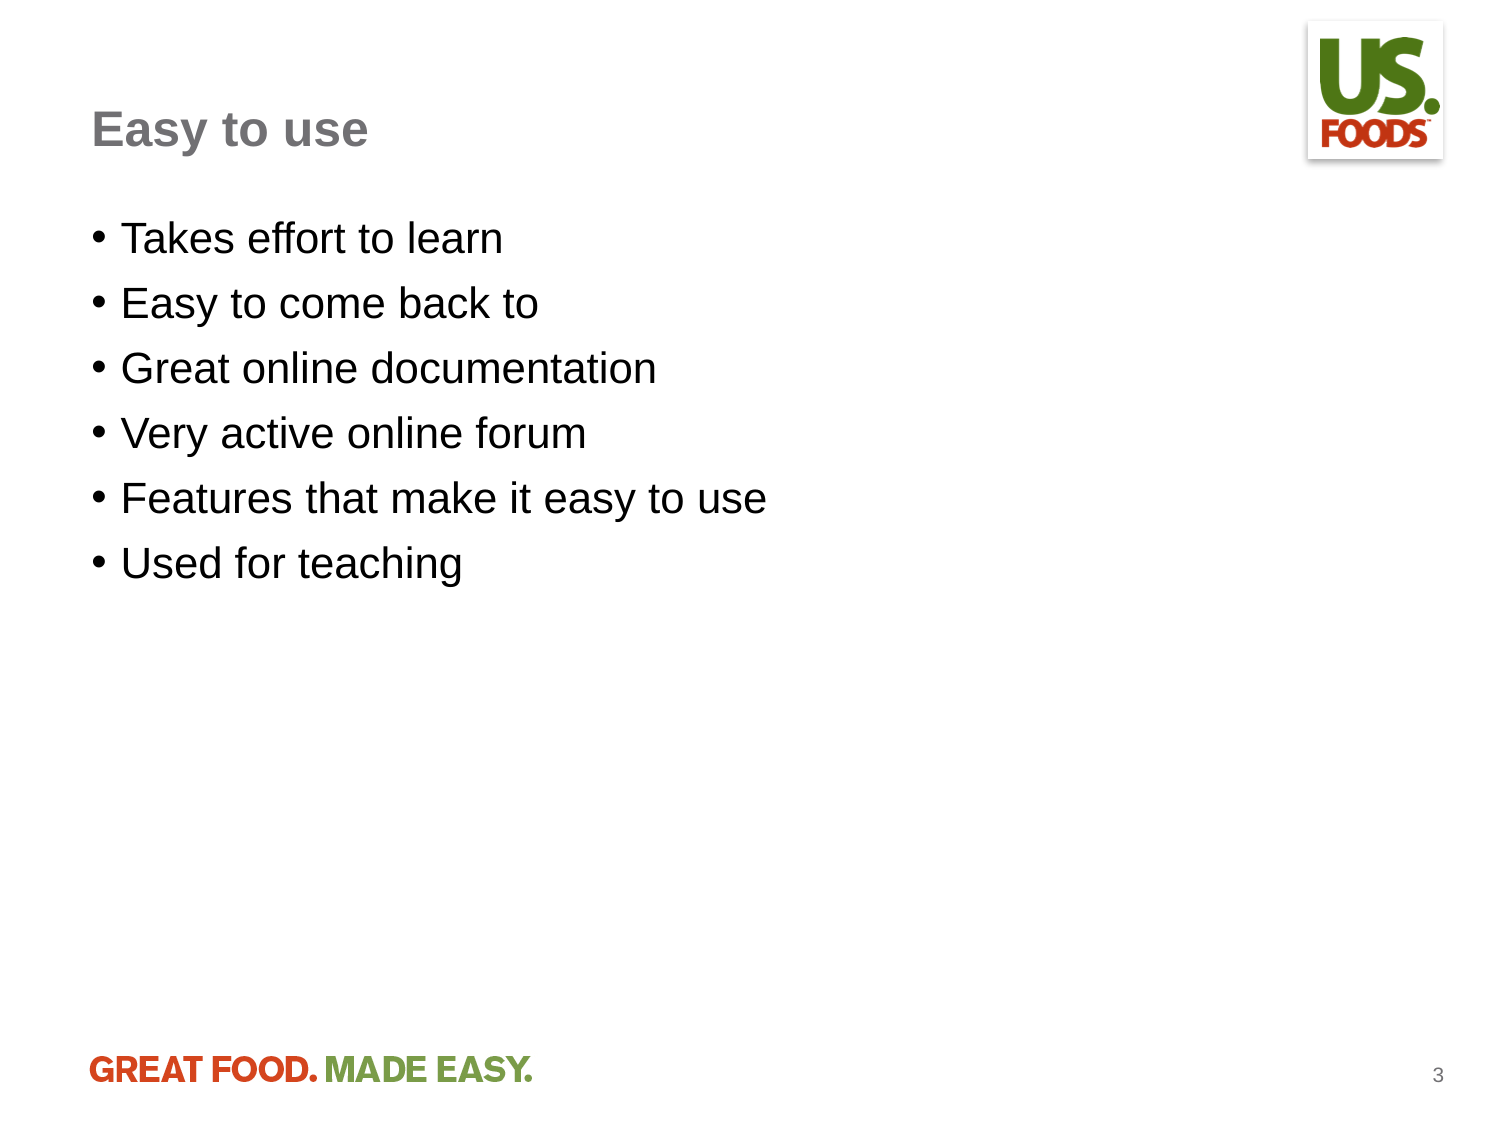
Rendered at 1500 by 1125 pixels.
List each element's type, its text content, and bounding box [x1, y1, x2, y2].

list Takes effort to learn Easy to come back to Great online documentation Very active online forum Features that make it easy to use Used for teaching [91, 209, 1421, 885]
title Easy to use [91, 16, 1277, 157]
picture [1320, 37, 1440, 148]
picture [66, 1018, 557, 1117]
